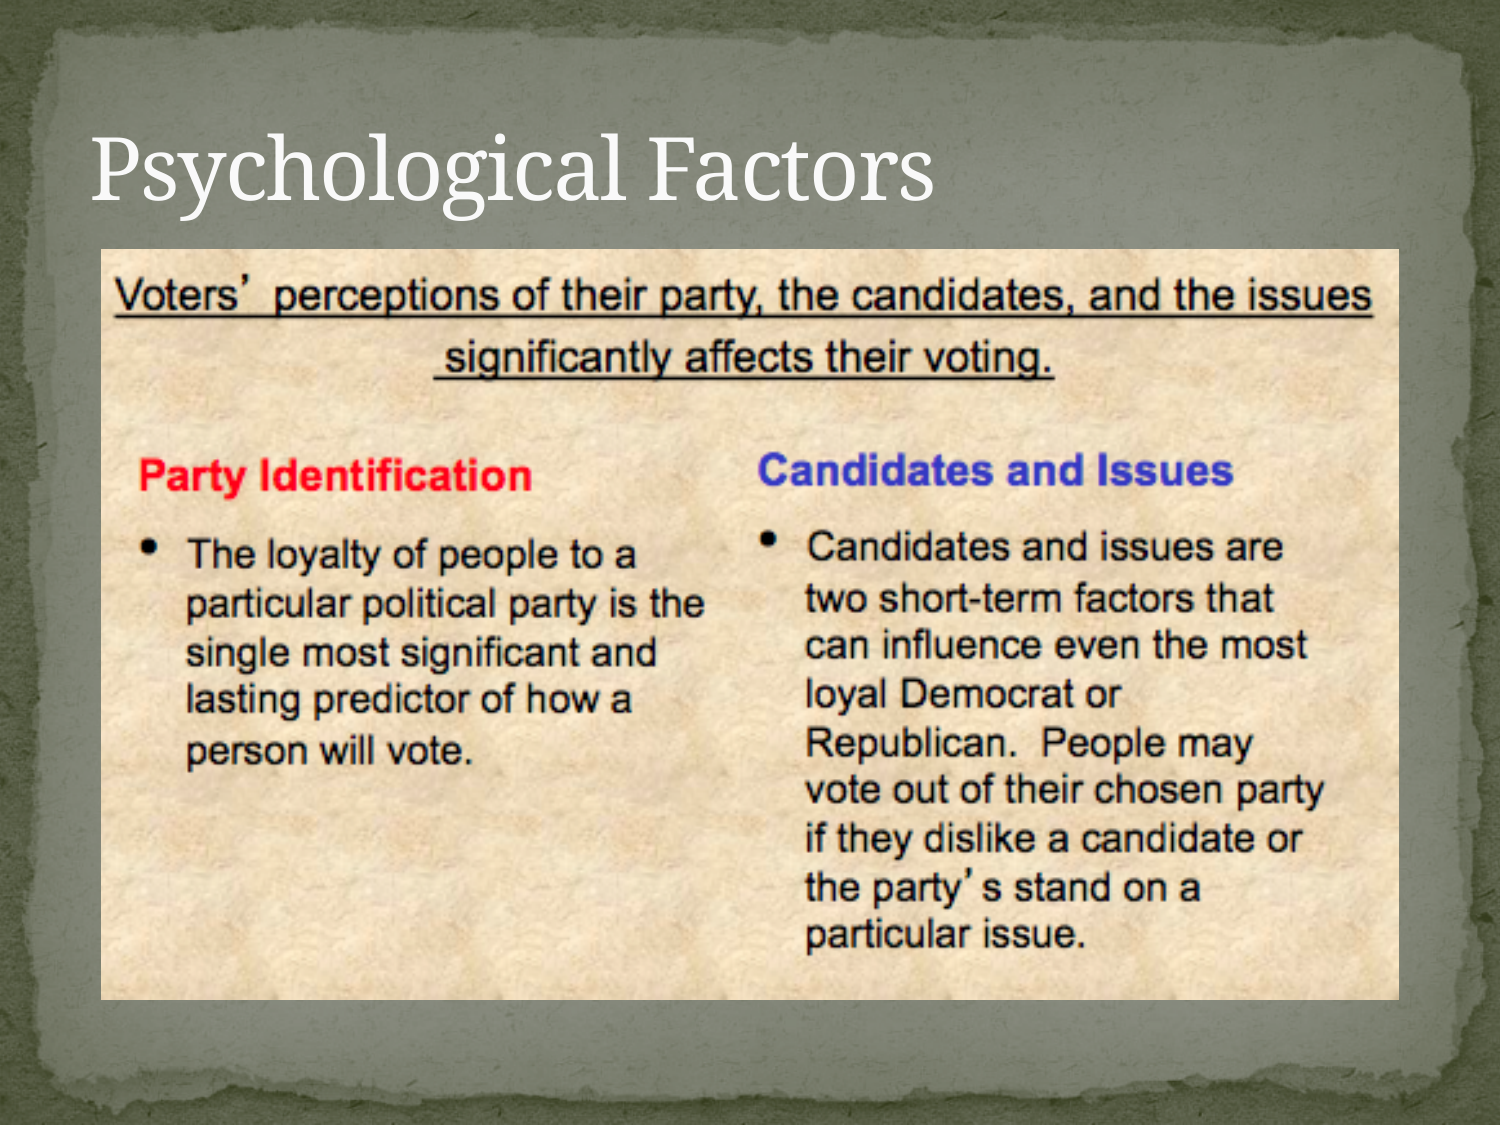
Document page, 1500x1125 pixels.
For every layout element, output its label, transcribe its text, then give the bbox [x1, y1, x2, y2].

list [77, 252, 1424, 998]
title Psychological Factors [74, 24, 1425, 225]
